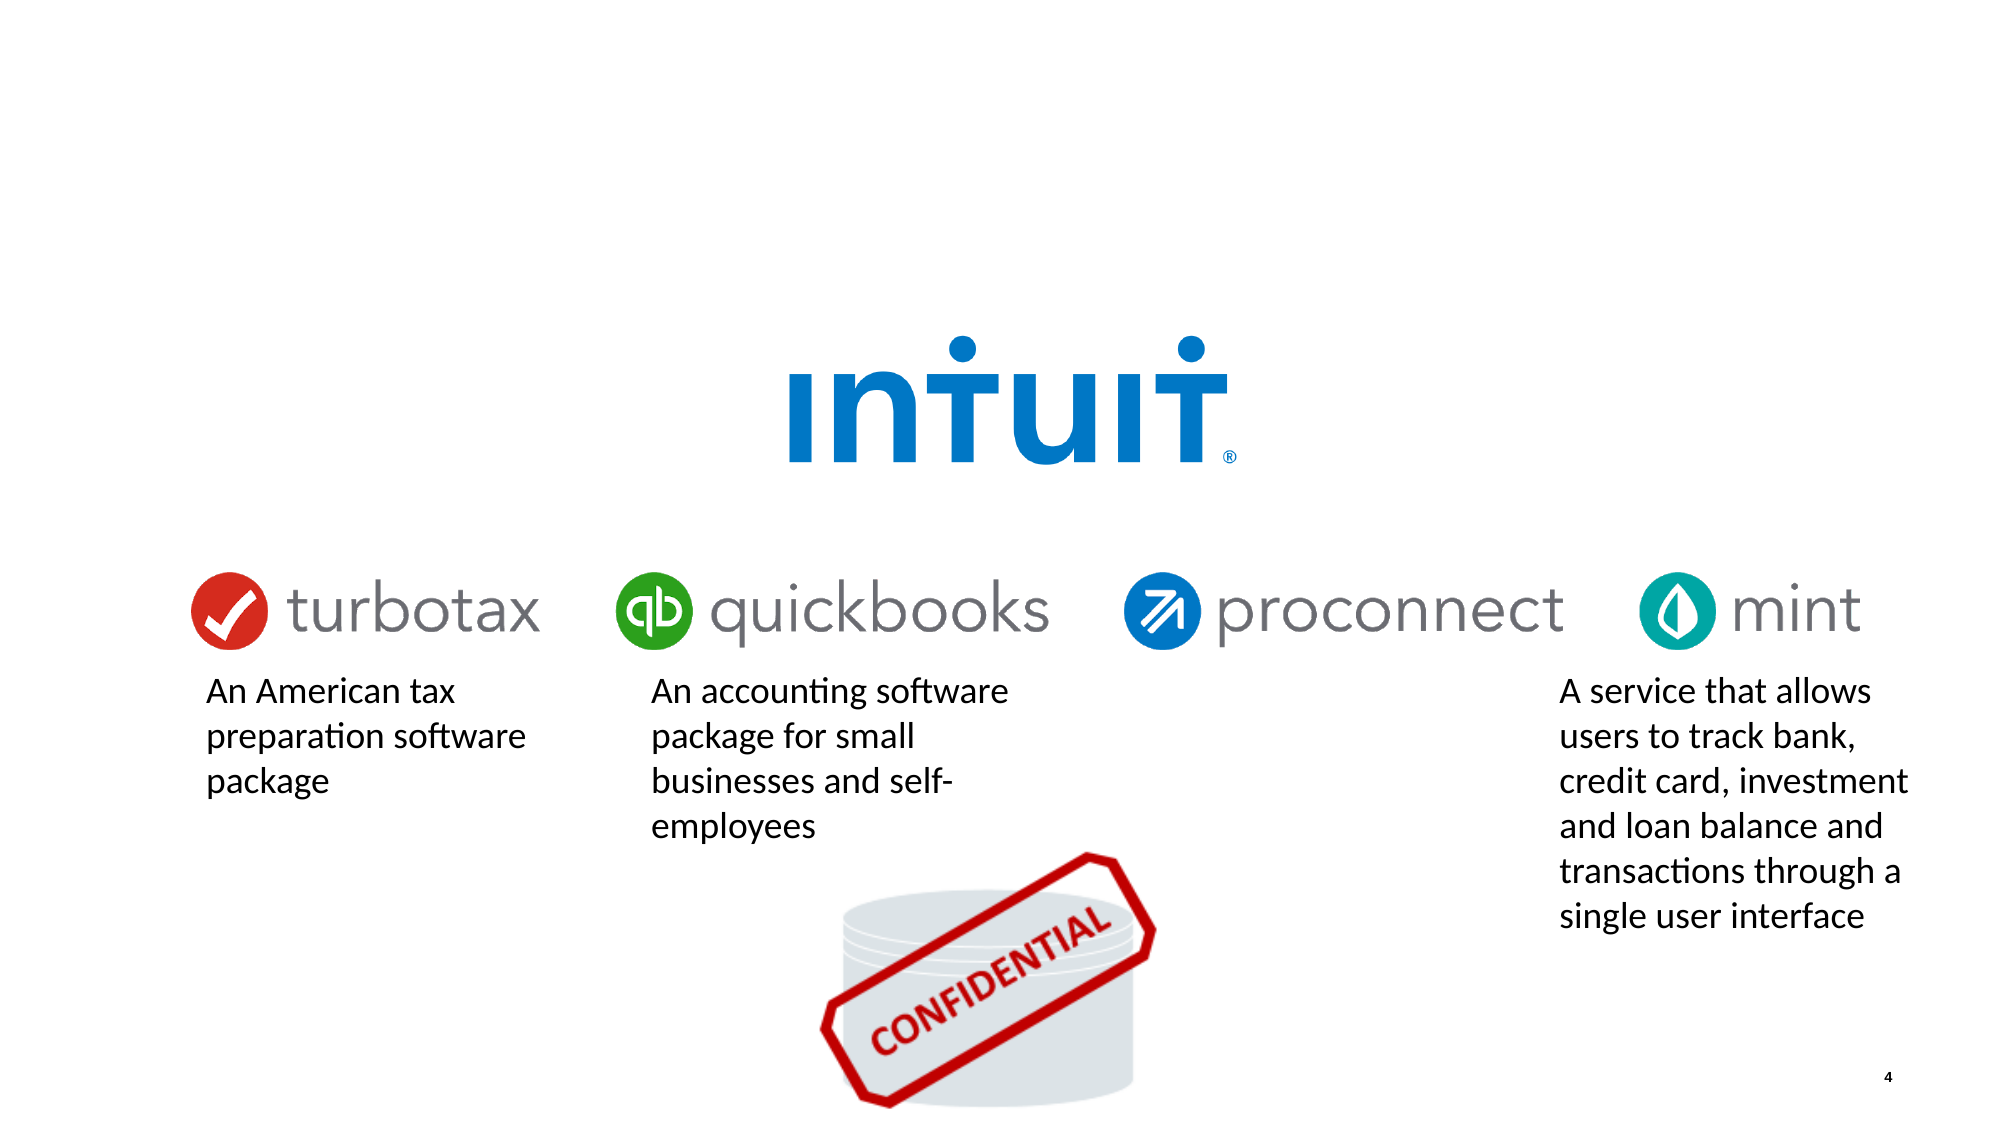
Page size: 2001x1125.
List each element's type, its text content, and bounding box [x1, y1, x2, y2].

text_box An American tax preparation software package [191, 659, 636, 809]
text_box A service that allows users to track bank, credit card, investment and loan balance and transactions through a single user interface [1544, 658, 1941, 944]
picture [626, 318, 1385, 478]
picture [190, 572, 1860, 650]
text_box An accounting software package for small businesses and self-employees [636, 661, 1056, 854]
picture [774, 802, 1202, 1125]
